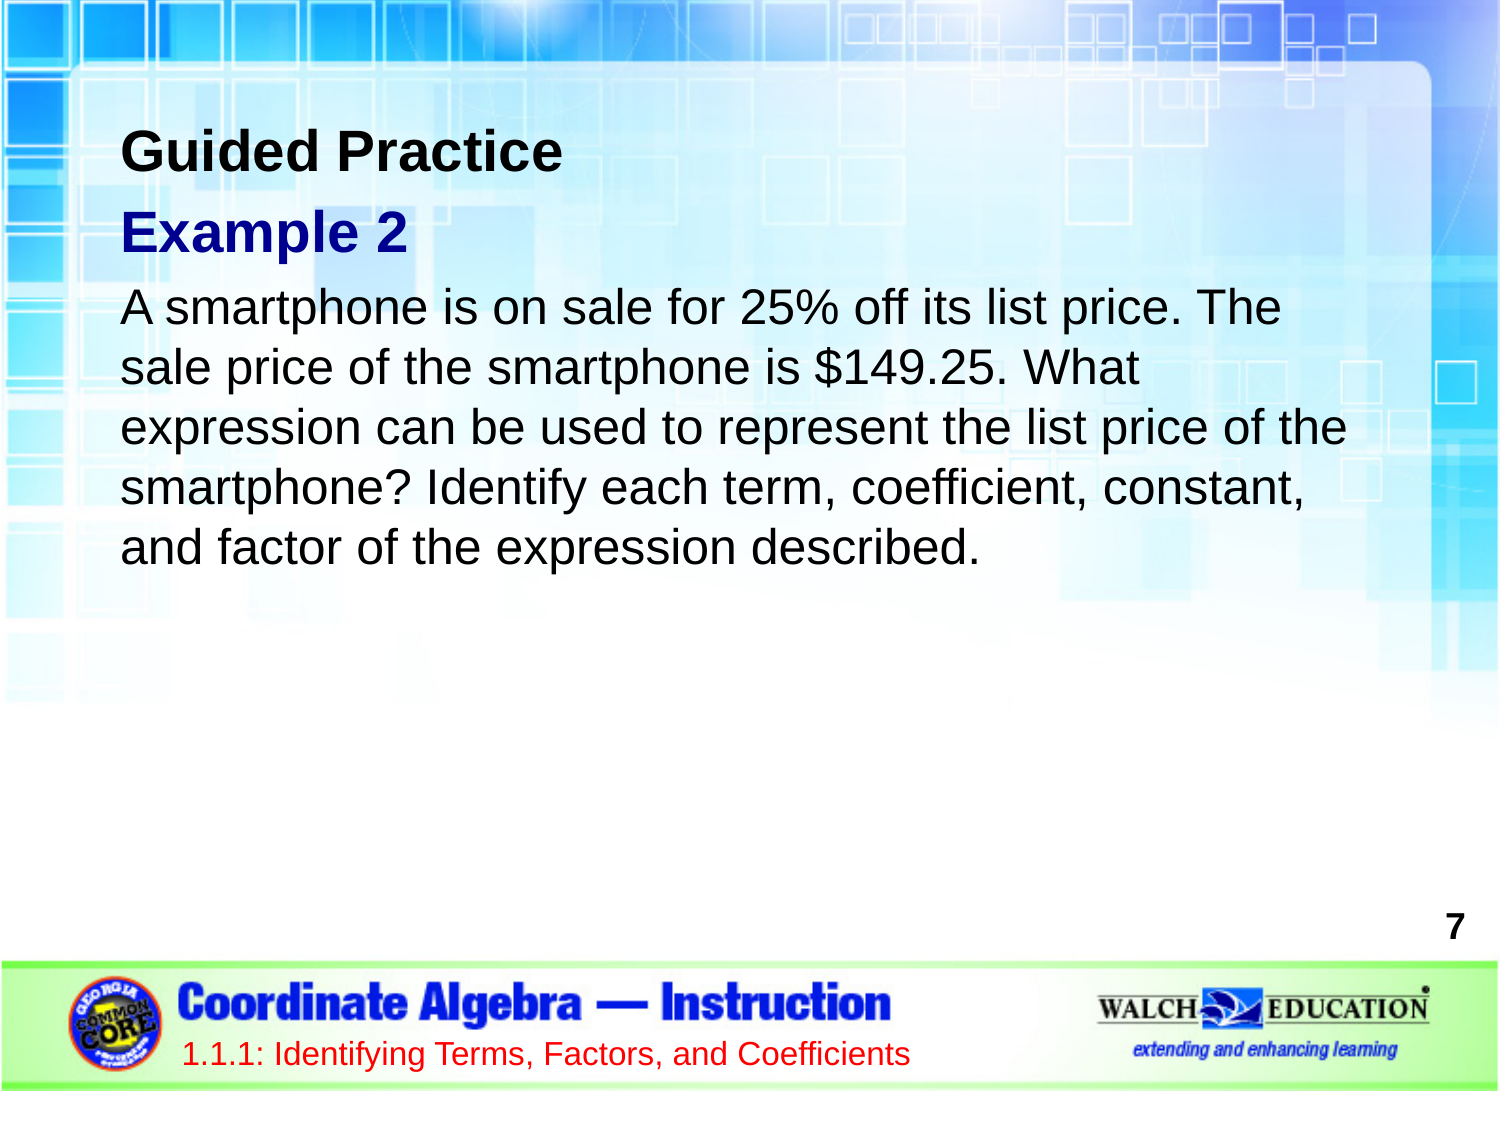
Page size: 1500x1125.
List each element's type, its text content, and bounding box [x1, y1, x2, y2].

subtitle Guided Practice Example 2 A smartphone is on sale for 25% off its list price. The sale price of the smartphone is $149.25. What expression can be used to represent the list price of the smartphone? Identify each term, coefficient, constant, and factor of the expression described. [105, 105, 1394, 925]
slide_number 7 [1361, 901, 1481, 949]
picture [1, 0, 1500, 1091]
list 1.1.1: Identifying Terms, Factors, and Coefficients [166, 1024, 1074, 1068]
